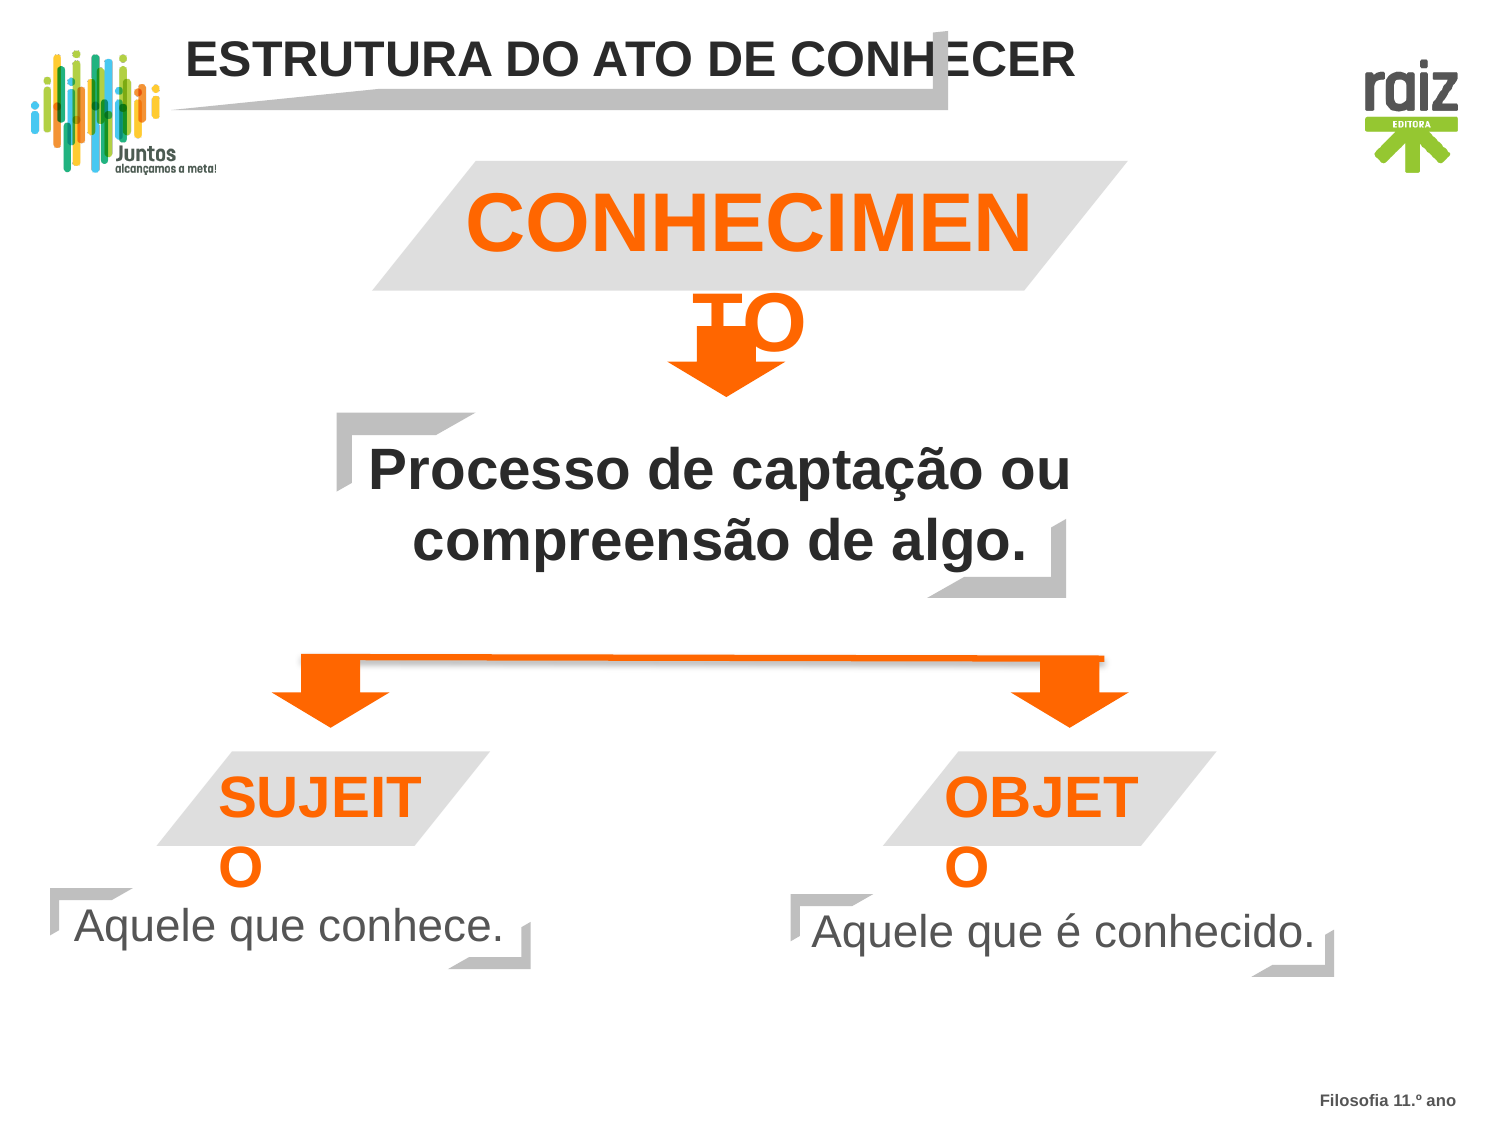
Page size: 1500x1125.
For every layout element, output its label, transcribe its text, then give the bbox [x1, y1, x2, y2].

text_box [1008, 666, 1131, 730]
text_box [665, 324, 788, 399]
text_box Estrutura do ato de conhecer [171, 19, 1105, 94]
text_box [882, 751, 1217, 847]
text_box Conhecimento [433, 160, 1066, 376]
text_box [156, 751, 491, 847]
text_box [790, 893, 1335, 977]
picture [1365, 59, 1458, 173]
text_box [49, 887, 544, 970]
text_box Processo de captação ou compreensão de algo. [336, 424, 1105, 579]
text_box [925, 517, 1069, 601]
text_box [334, 410, 478, 494]
text_box [473, 158, 1130, 242]
text_box [269, 664, 392, 730]
text_box [370, 211, 433, 293]
picture [29, 49, 217, 176]
text_box [169, 28, 951, 113]
